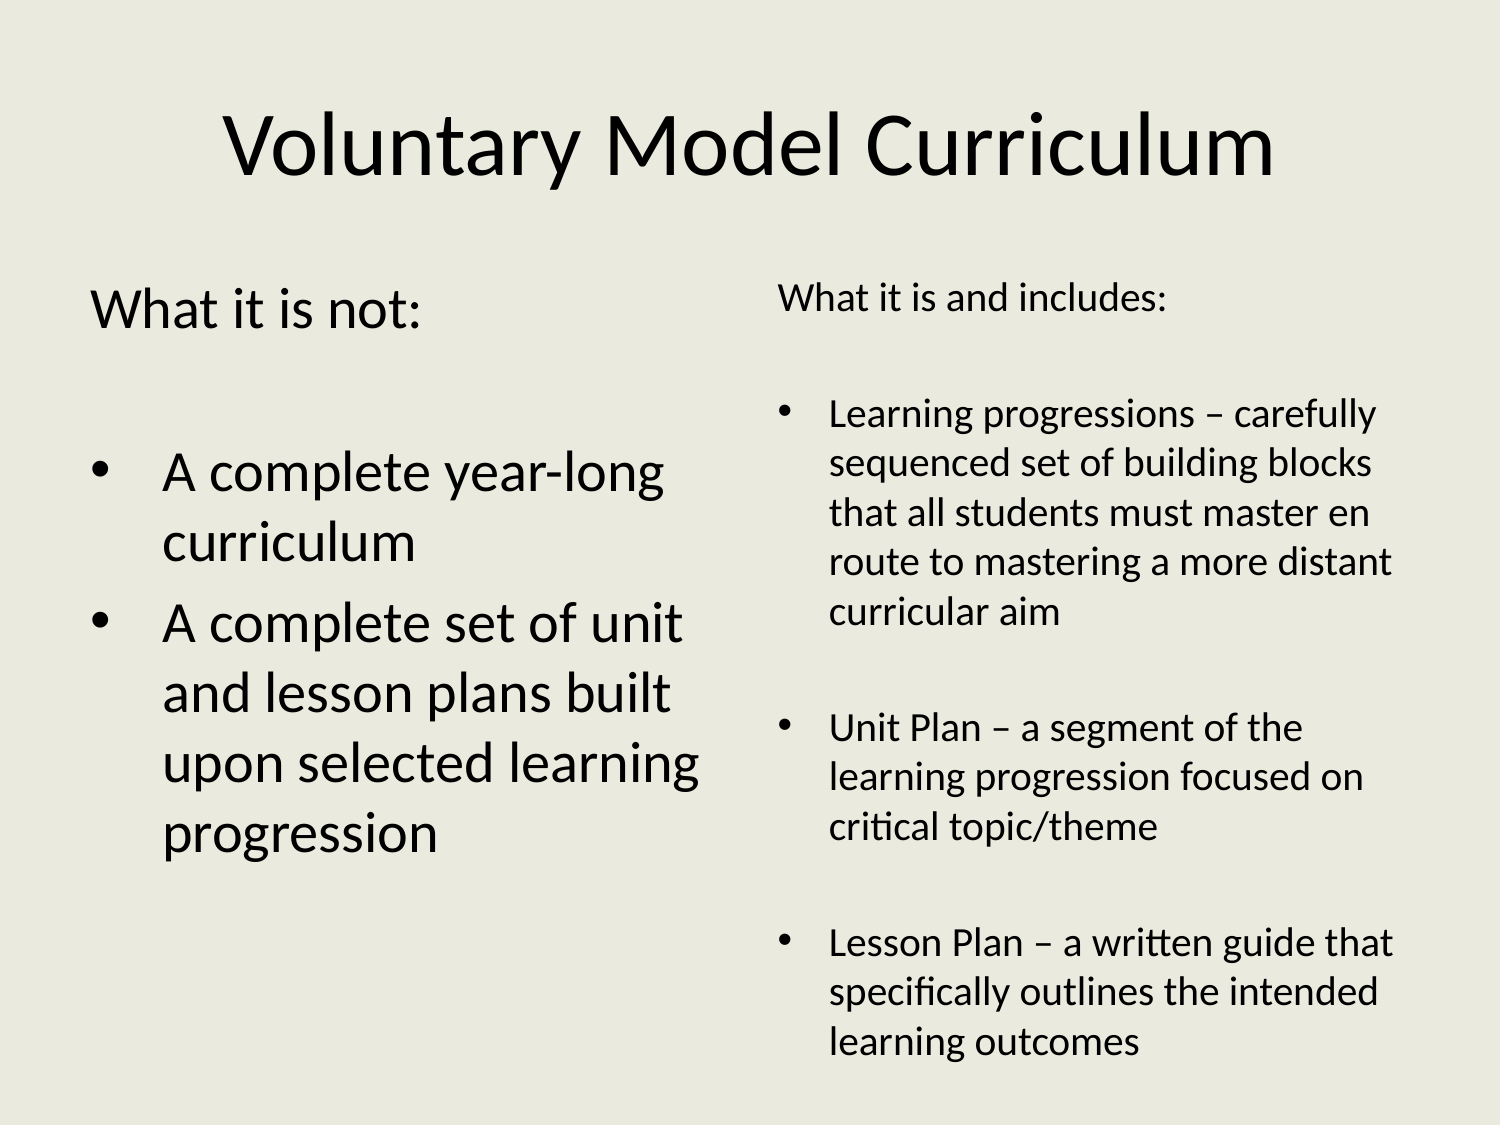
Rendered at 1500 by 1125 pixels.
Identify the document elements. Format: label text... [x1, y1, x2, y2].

title Voluntary Model Curriculum [75, 45, 1425, 233]
list What it is not: A complete year-long curriculum A complete set of unit and lesson plans built upon selected learning progression [75, 262, 738, 1005]
list What it is and includes: Learning progressions – carefully sequenced set of building blocks that all students must master en route to mastering a more distant curricular aim Unit Plan – a segment of the learning progression focused on critical topic/theme Lesson Plan – a written guide that specifically outlines the intended learning outcomes [762, 262, 1425, 1075]
